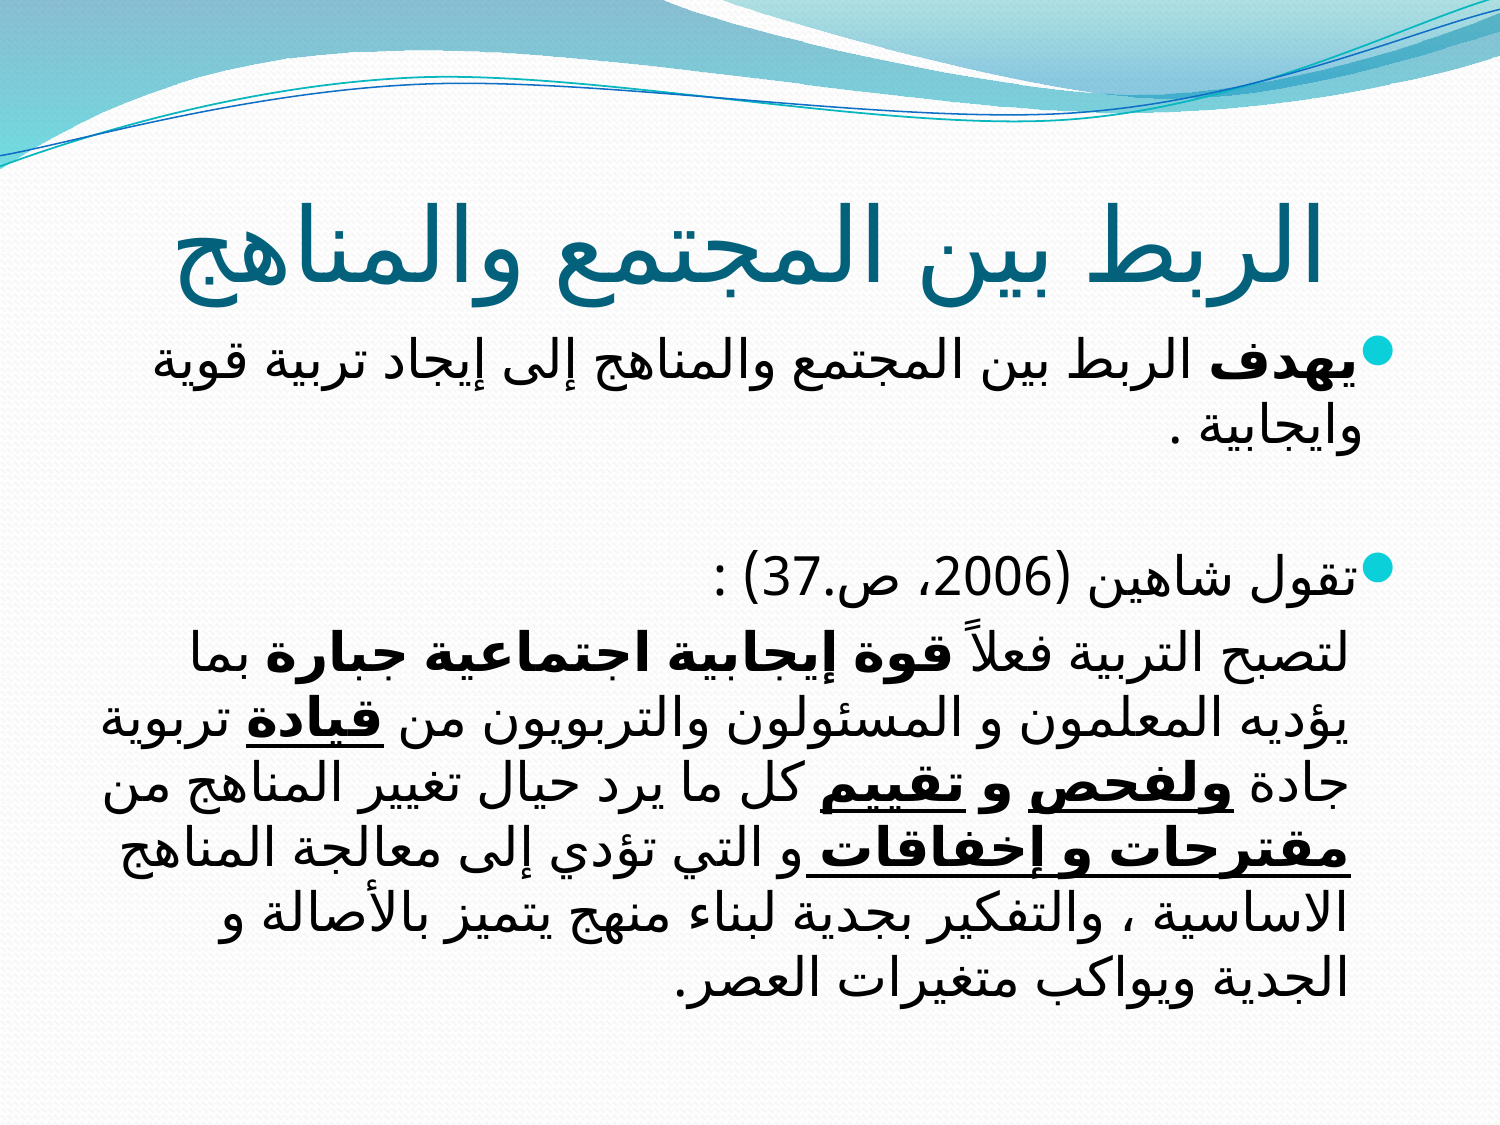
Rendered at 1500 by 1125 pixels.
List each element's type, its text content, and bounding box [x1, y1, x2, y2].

title الربط بين المجتمع والمناهج [75, 115, 1425, 303]
list يهدف الربط بين المجتمع والمناهج إلى إيجاد تربية قوية وايجابية . تقول شاهين (2006، ص.37) : لتصبح التربية فعلاً قوة إيجابية اجتماعية جبارة بما يؤديه المعلمون و المسئولون والتربويون من قيادة تربوية جادة ولفحص و تقييم كل ما يرد حيال تغيير المناهج من مقترحات و إخفاقات و التي تؤدي إلى معالجة المناهج الاساسية ، والتفكير بجدية لبناء منهج يتميز بالأصالة و الجدية ويواكب متغيرات العصر. [75, 317, 1425, 1038]
